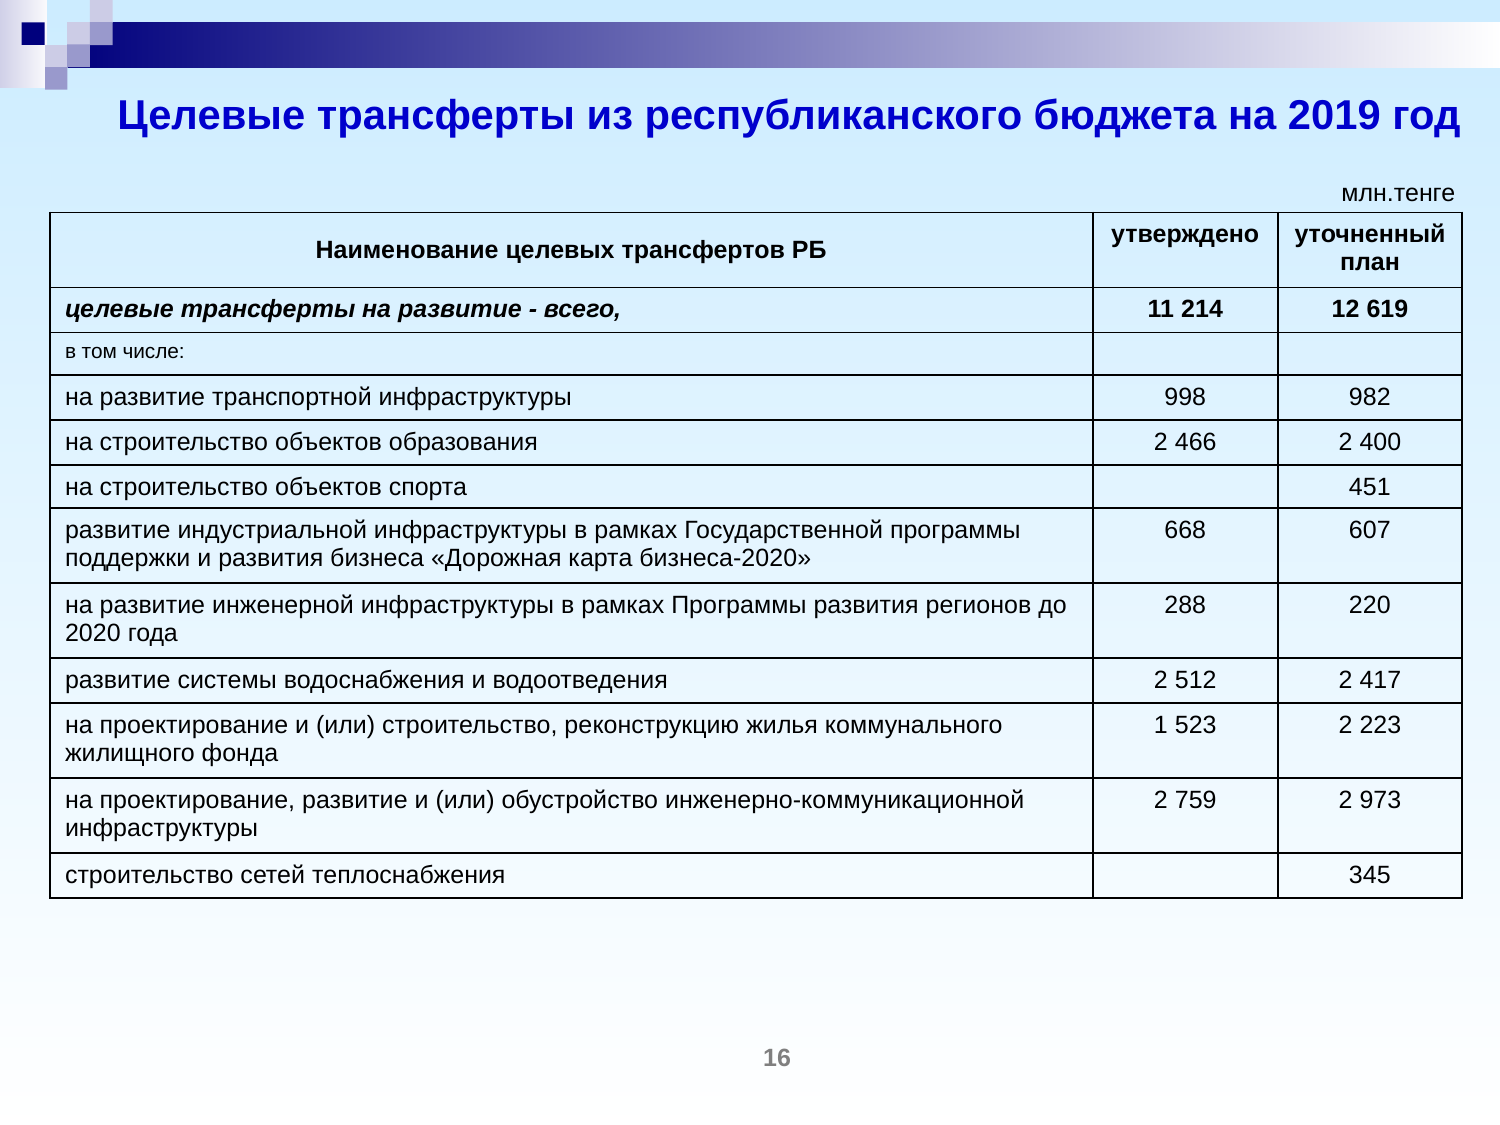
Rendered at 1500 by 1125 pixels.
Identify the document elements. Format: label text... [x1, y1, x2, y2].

table_cell [1094, 466, 1277, 507]
table_header Наименование целевых трансфертов РБ [51, 213, 1092, 287]
table_cell 451 [1279, 466, 1461, 507]
text_box 16 [627, 1024, 928, 1088]
table_cell 2 417 [1279, 659, 1461, 702]
table_cell на проектирование, развитие и (или) обустройство инженерно-коммуникационной инфраструктуры [51, 779, 1092, 852]
table_cell 2 223 [1279, 704, 1461, 777]
table_cell 668 [1094, 509, 1277, 582]
table_cell 982 [1279, 376, 1461, 419]
table_cell 220 [1279, 584, 1461, 657]
table_cell 288 [1094, 584, 1277, 657]
table_cell [1094, 854, 1277, 897]
table_header утверждено [1094, 213, 1277, 287]
table_cell 2 466 [1094, 421, 1277, 464]
title Целевые трансферты из республиканского бюджета на 2019 год [73, 87, 1500, 138]
table_cell на строительство объектов спорта [51, 466, 1092, 507]
table_cell 2 400 [1279, 421, 1461, 464]
table_cell на проектирование и (или) строительство, реконструкцию жилья коммунального жилищного фонда [51, 704, 1092, 777]
table_cell 345 [1279, 854, 1461, 897]
table_cell 12 619 [1279, 288, 1461, 332]
table_cell [1279, 333, 1461, 374]
table_cell 11 214 [1094, 288, 1277, 332]
text_box млн.тенге [1295, 174, 1500, 208]
table_cell строительство сетей теплоснабжения [51, 854, 1092, 897]
table_cell целевые трансферты на развитие - всего, [51, 288, 1092, 332]
table_cell развитие системы водоснабжения и водоотведения [51, 659, 1092, 702]
table_cell 2 512 [1094, 659, 1277, 702]
table_cell развитие индустриальной инфраструктуры в рамках Государственной программы поддержки и развития бизнеса «Дорожная карта бизнеса-2020» [51, 509, 1092, 582]
table_cell на строительство объектов образования [51, 421, 1092, 464]
table_cell на развитие транспортной инфраструктуры [51, 376, 1092, 419]
table_cell 2 973 [1279, 779, 1461, 852]
table_cell 1 523 [1094, 704, 1277, 777]
table_cell 998 [1094, 376, 1277, 419]
table_cell в том числе: [51, 333, 1092, 374]
table_cell 2 759 [1094, 779, 1277, 852]
table_cell на развитие инженерной инфраструктуры в рамках Программы развития регионов до 2020 года [51, 584, 1092, 657]
table_cell [1094, 333, 1277, 374]
table_header уточненный план [1279, 213, 1461, 287]
table_cell 607 [1279, 509, 1461, 582]
